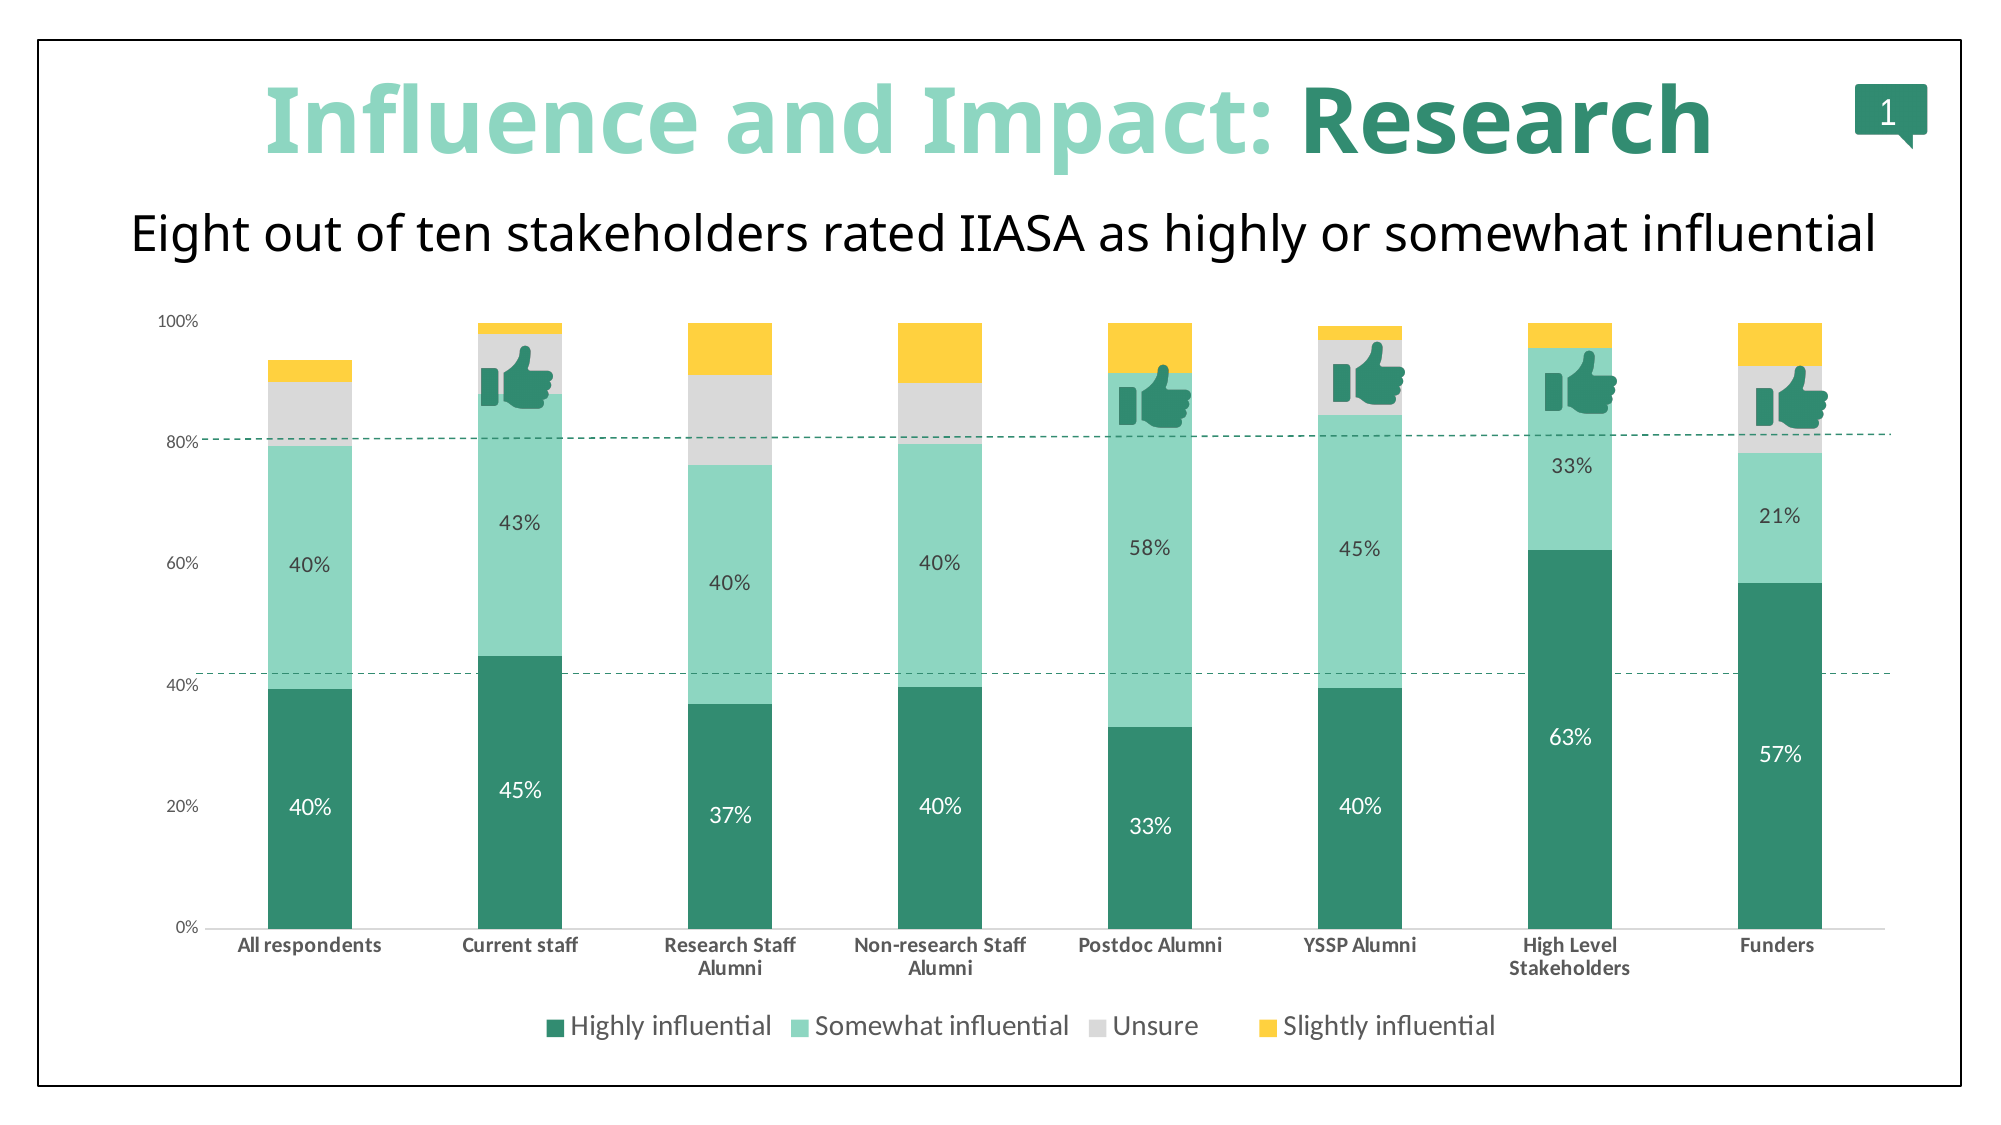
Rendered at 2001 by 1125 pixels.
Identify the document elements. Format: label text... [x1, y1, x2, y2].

picture [1326, 330, 1413, 416]
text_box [1202, 433, 1743, 440]
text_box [201, 433, 1106, 440]
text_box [1840, 433, 1892, 440]
chart [119, 297, 1923, 1051]
picture [1111, 353, 1198, 440]
text_box Eight out of ten stakeholders rated IIASA as highly or somewhat influential [70, 194, 1939, 269]
picture [1749, 354, 1836, 440]
picture [1840, 65, 1942, 168]
picture [1538, 339, 1625, 426]
text_box Influence and Impact: Research [173, 52, 1809, 194]
picture [474, 333, 561, 420]
